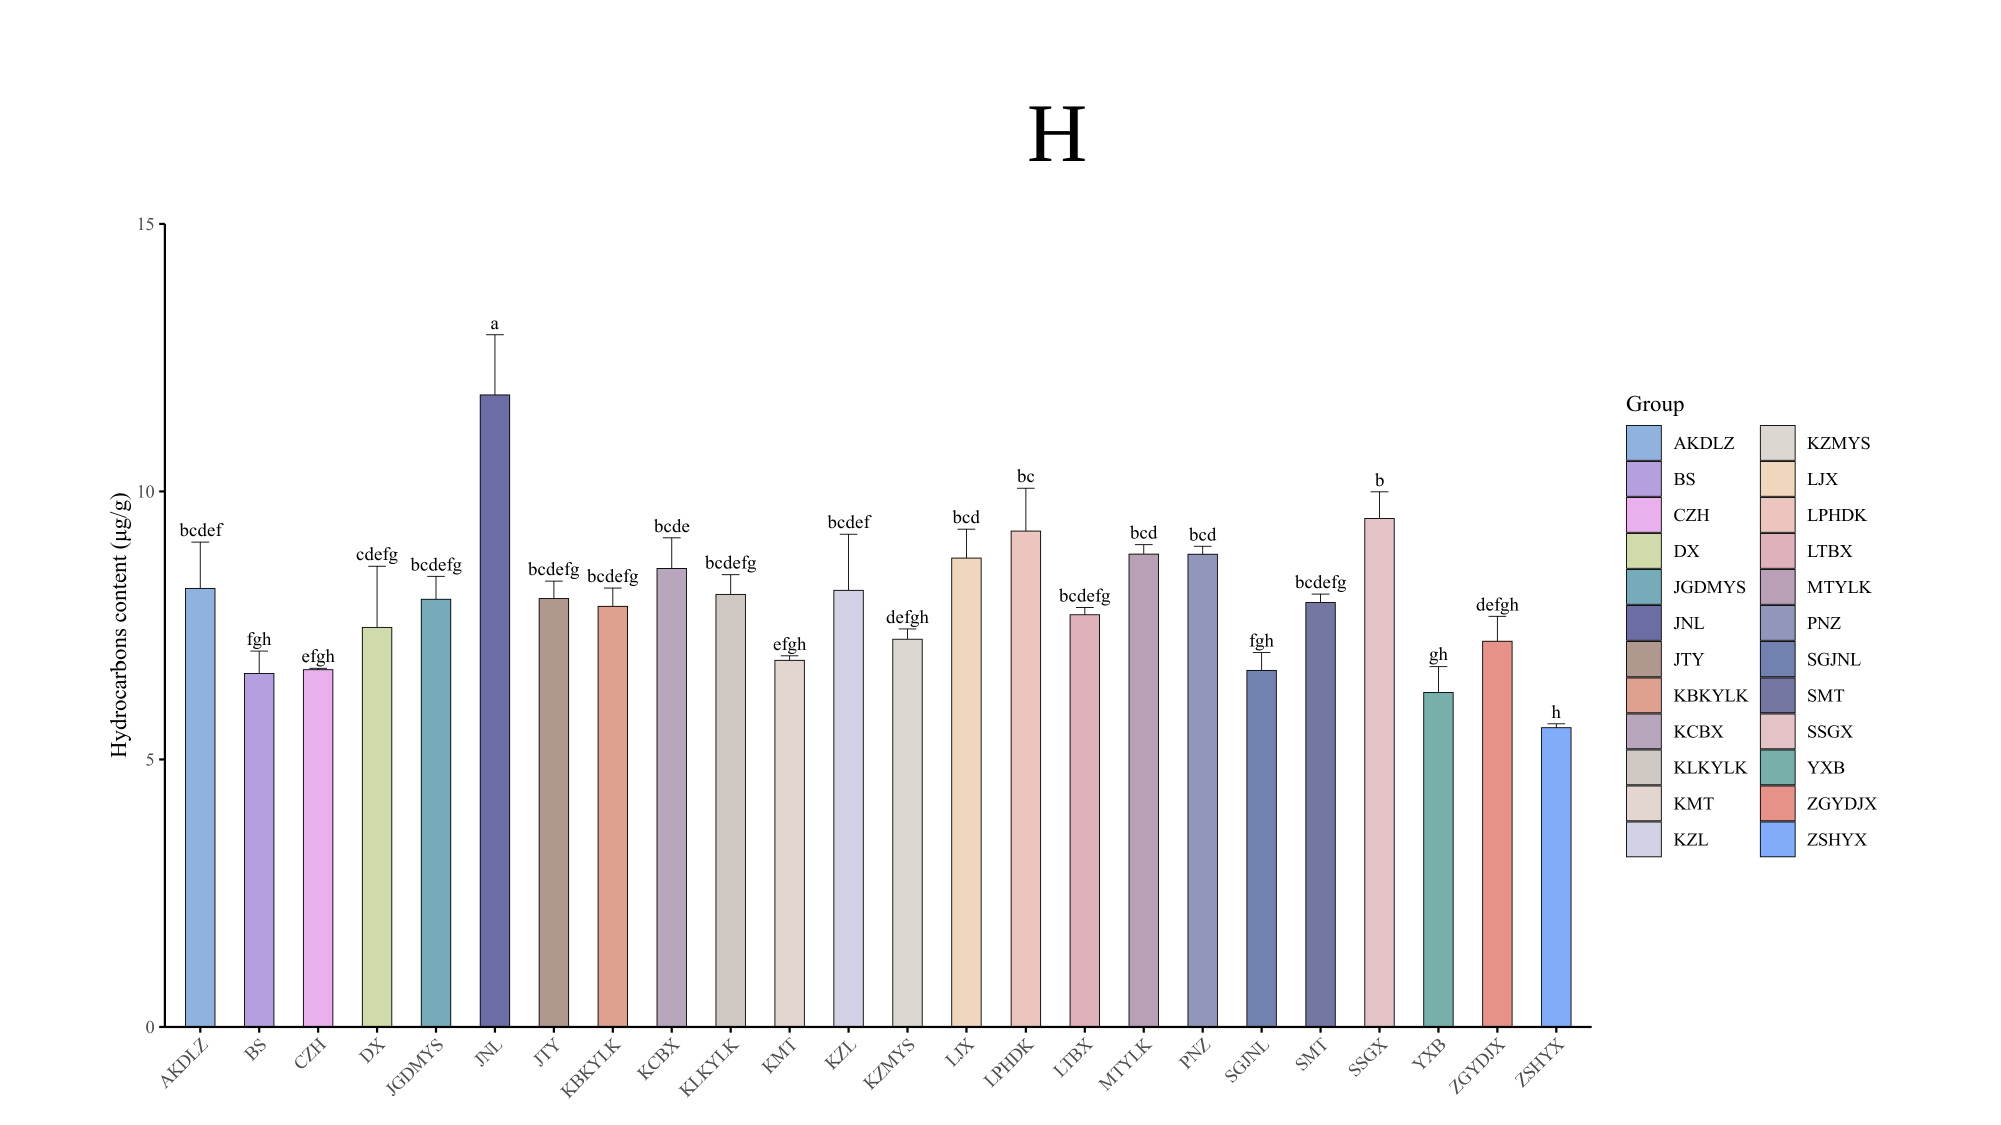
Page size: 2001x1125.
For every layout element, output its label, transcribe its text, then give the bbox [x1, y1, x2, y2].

title H [265, 12, 1851, 187]
picture [99, 211, 1901, 1113]
